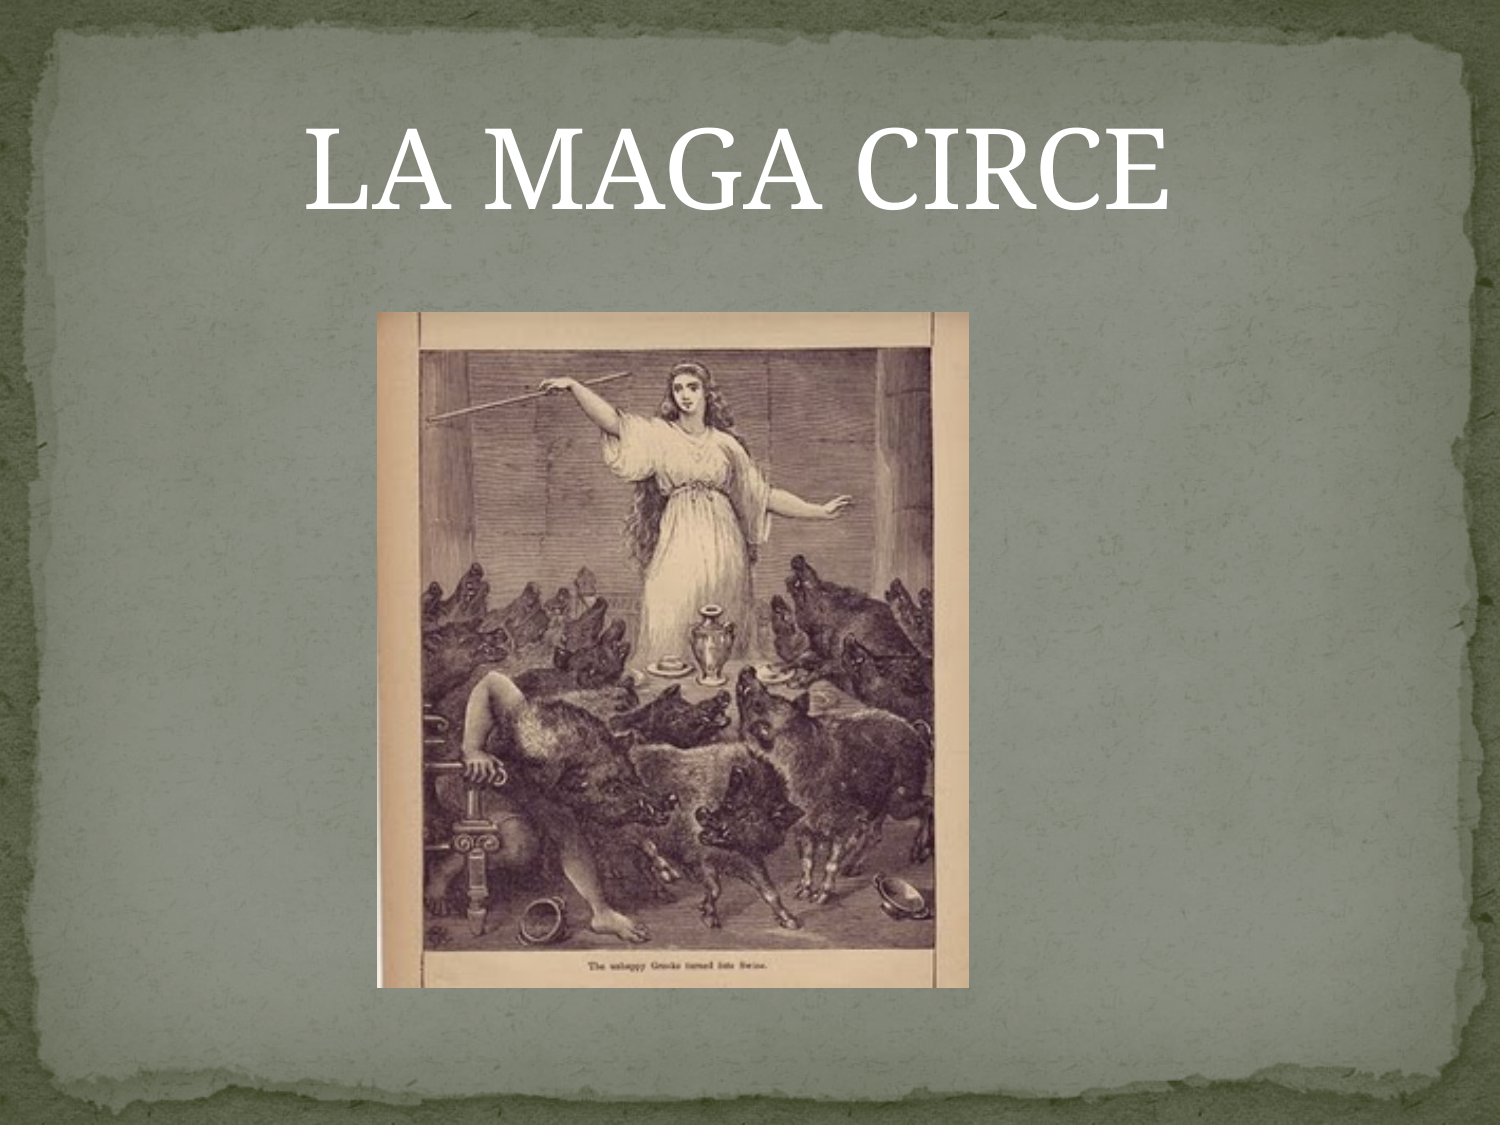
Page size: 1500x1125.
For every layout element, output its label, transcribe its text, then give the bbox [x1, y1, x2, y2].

text_box LA MAGA CIRCE [171, 89, 1376, 240]
picture [377, 312, 969, 988]
